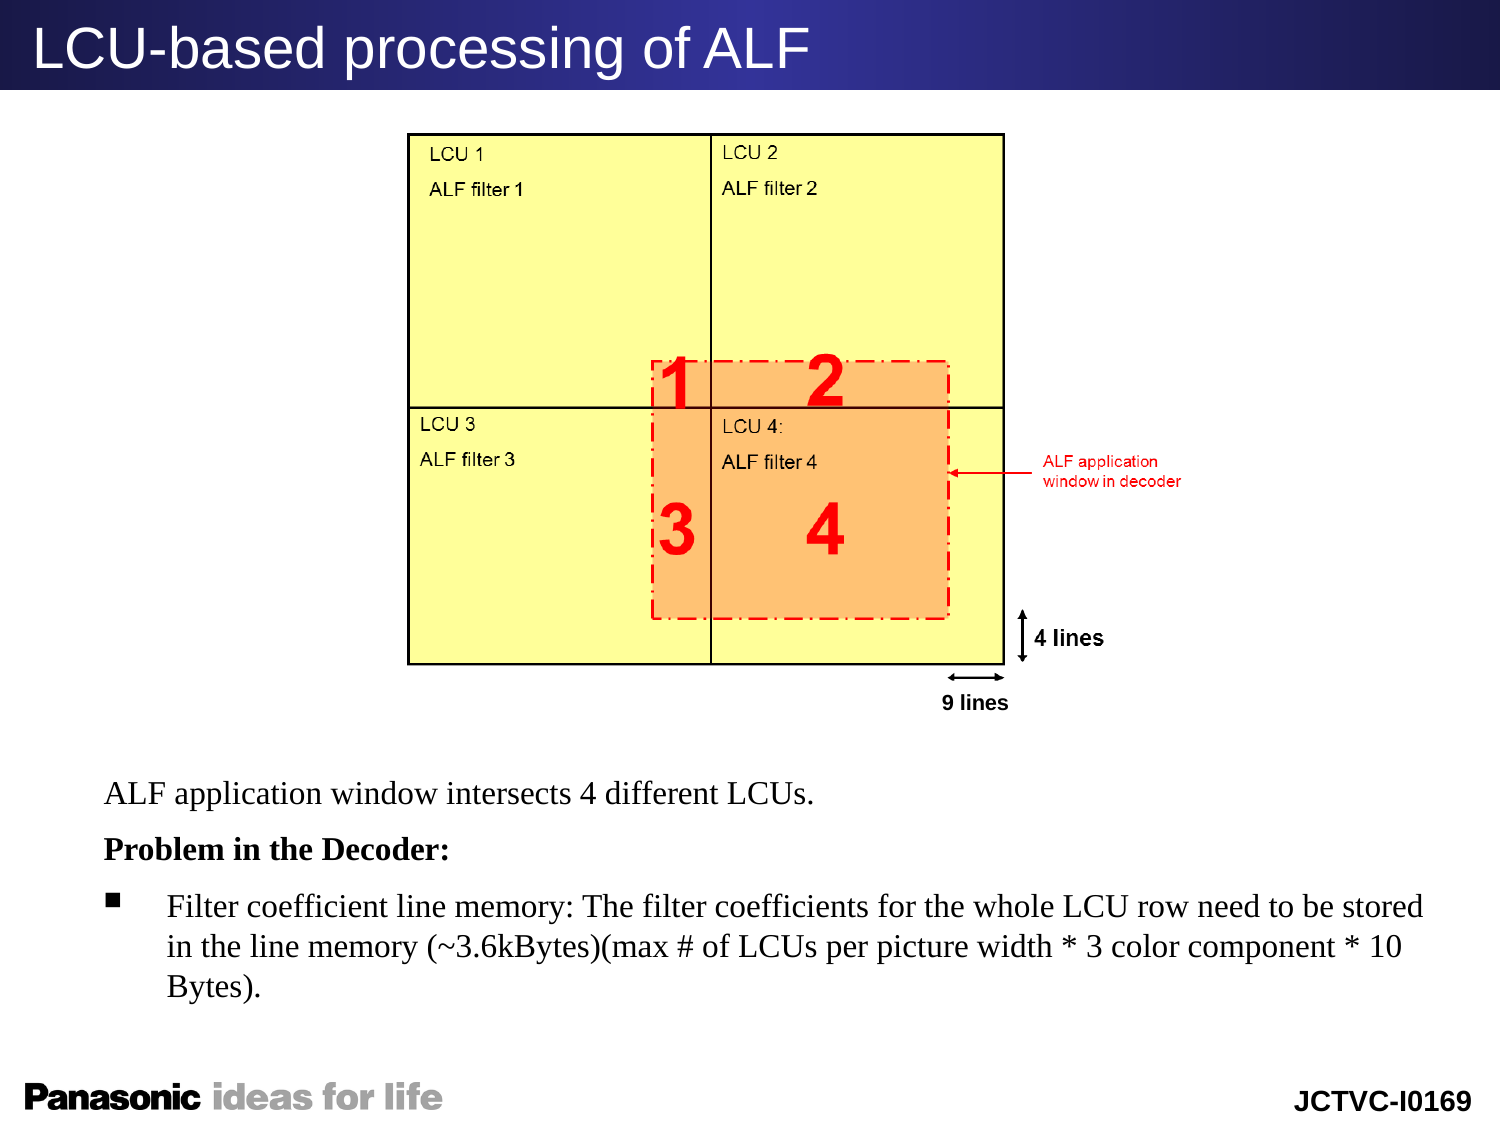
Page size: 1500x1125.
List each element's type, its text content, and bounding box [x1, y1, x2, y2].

text_box ALF application window intersects 4 different LCUs. Problem in the Decoder: Filter coefficient line memory: The filter coefficients for the whole LCU row need to be stored in the line memory (~3.6kBytes)(max # of LCUs per picture width * 3 color component * 10 Bytes). [88, 763, 1471, 953]
text_box LCU-based processing of ALF [17, 7, 1493, 83]
picture [24, 1082, 443, 1110]
picture [407, 133, 1198, 729]
